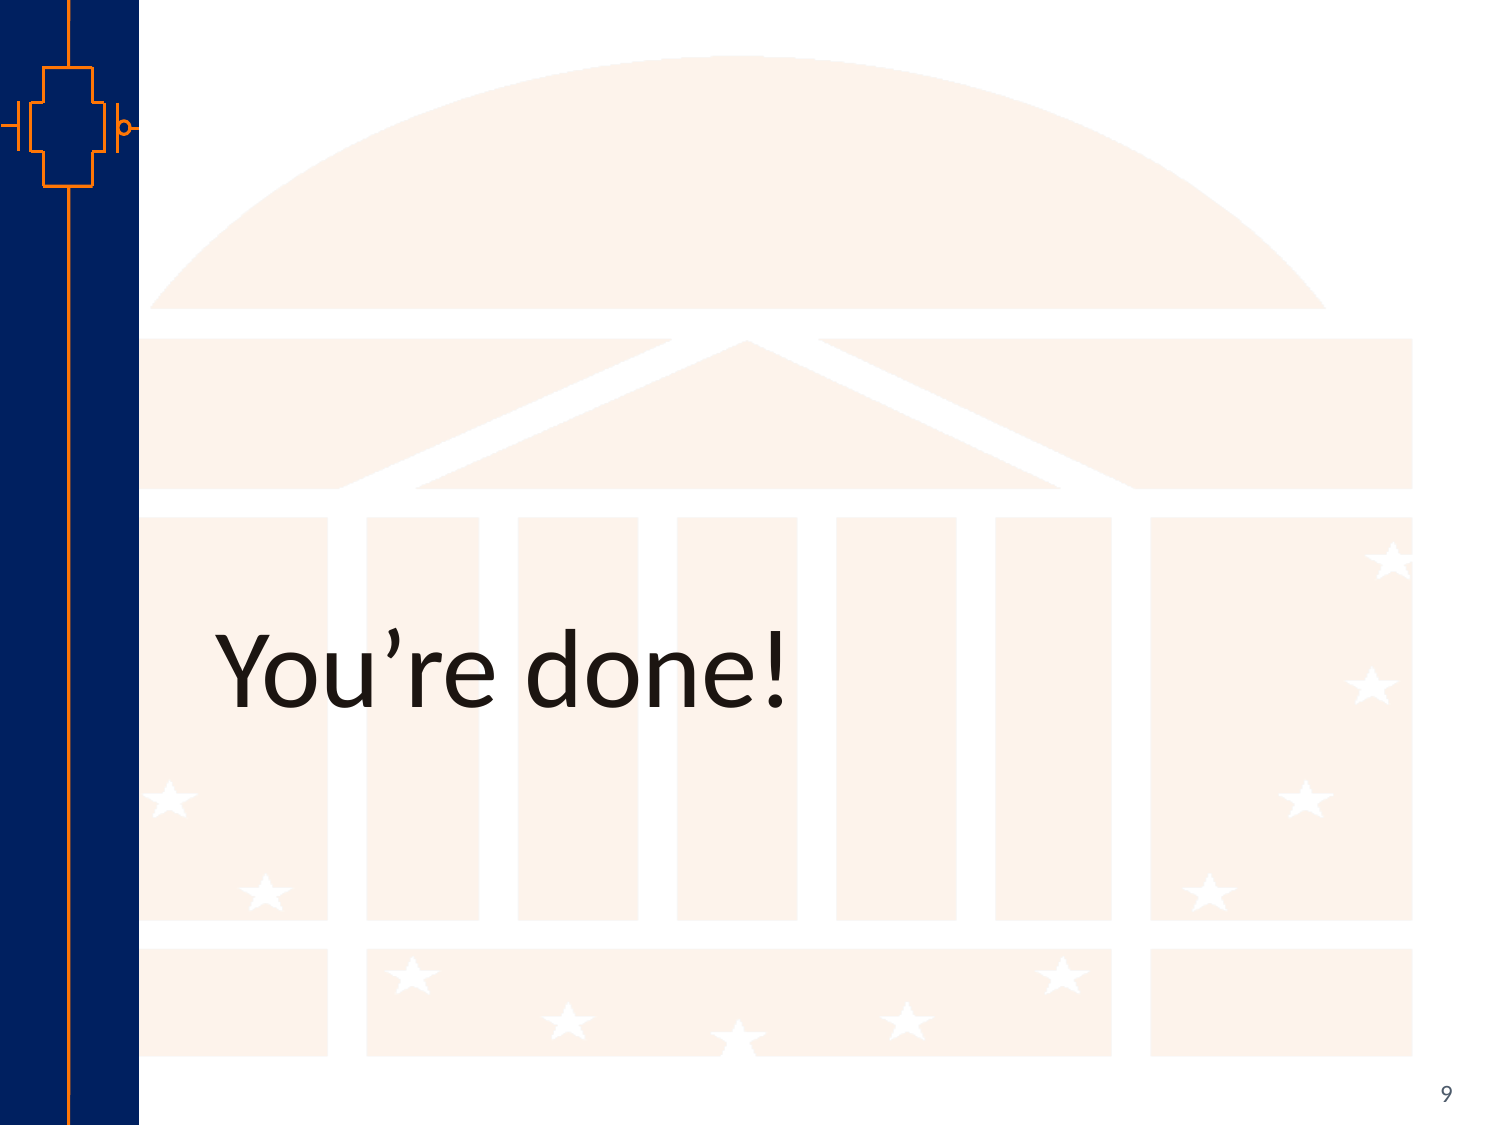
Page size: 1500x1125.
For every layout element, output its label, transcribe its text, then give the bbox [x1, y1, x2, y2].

title You’re done! [200, 549, 1388, 738]
slide_number 9 [1425, 1062, 1488, 1123]
